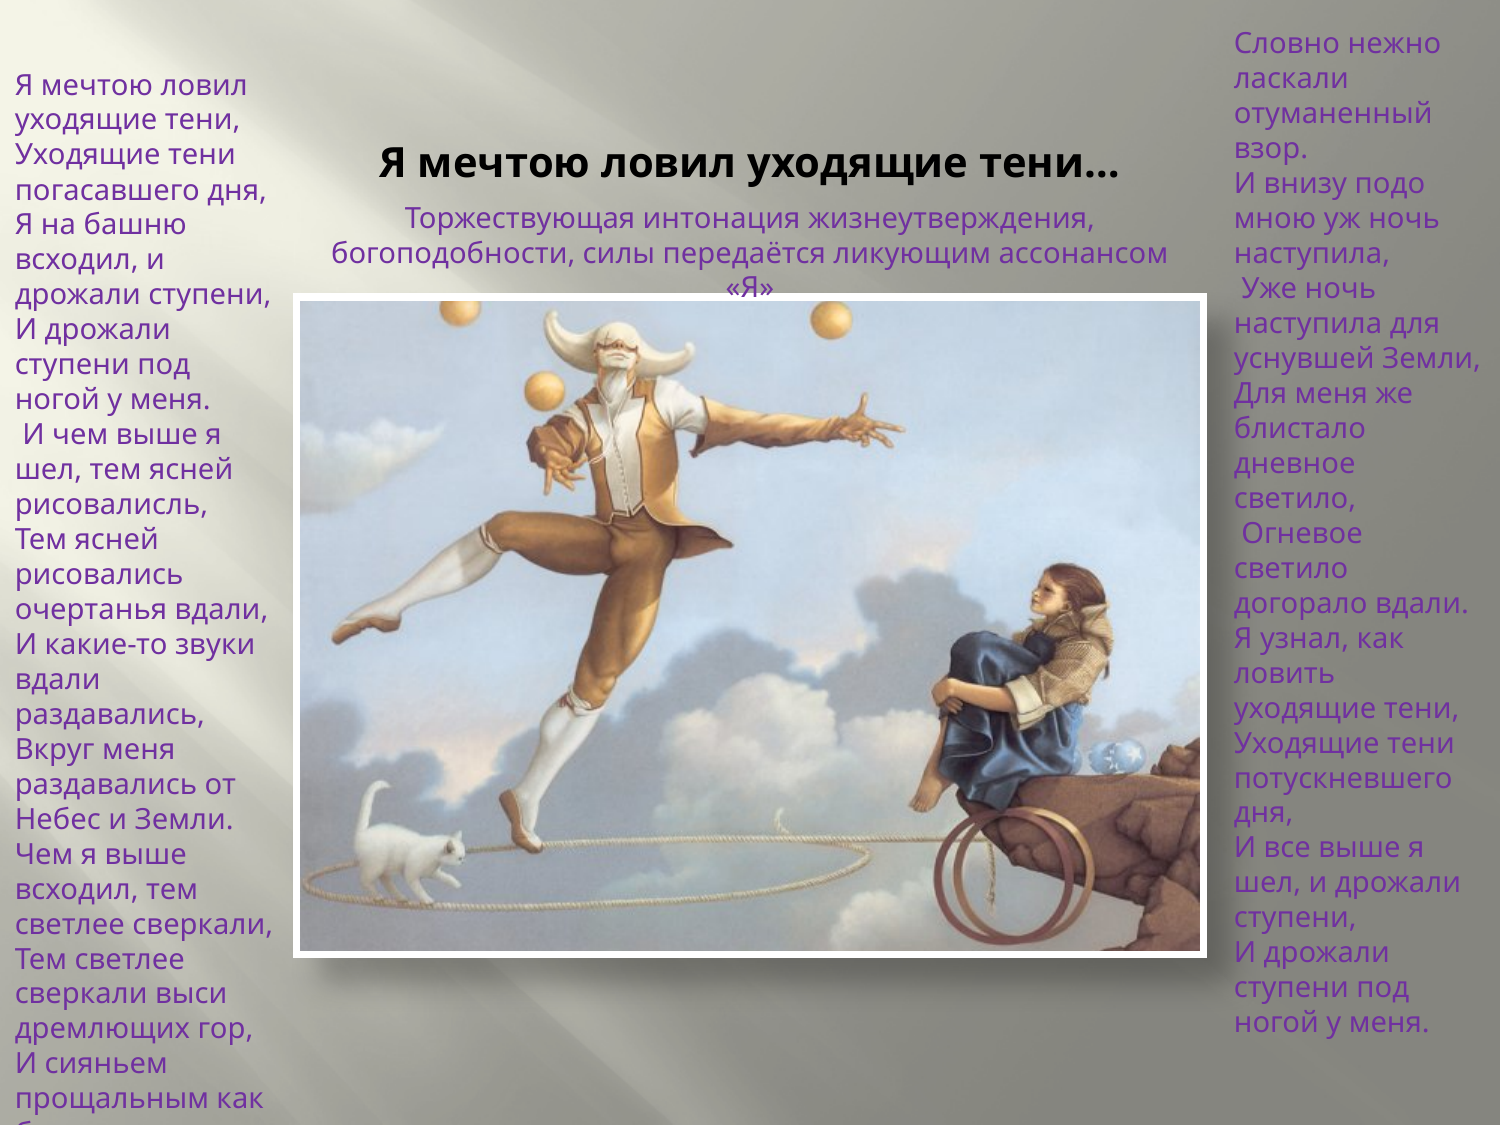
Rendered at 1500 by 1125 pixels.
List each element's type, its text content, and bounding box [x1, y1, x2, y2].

list Торжествующая интонация жизнеутверждения, богоподобности, силы передаётся ликующим ассонансом «Я» [300, 191, 1200, 279]
text_box Словно нежно ласкали отуманенный взор. И внизу подо мною уж ночь наступила, Уже ночь наступила для уснувшей Земли, Для меня же блистало дневное светило, Огневое светило догорало вдали. Я узнал, как ловить уходящие тени, Уходящие тени потускневшего дня, И все выше я шел, и дрожали ступени, И дрожали ступени под ногой у меня. [1218, 17, 1500, 1046]
title Я мечтою ловил уходящие тени… [300, 99, 1200, 186]
picture [299, 300, 1201, 951]
text_box Я мечтою ловил уходящие тени, Уходящие тени погасавшего дня, Я на башню всходил, и дрожали ступени, И дрожали ступени под ногой у меня. И чем выше я шел, тем ясней рисовалисль, Тем ясней рисовались очертанья вдали, И какие-то звуки вдали раздавались, Вкруг меня раздавались от Небес и Земли. Чем я выше всходил, тем светлее сверкали, Тем светлее сверкали выси дремлющих гор, И сияньем прощальным как будто ласкали, [0, 58, 293, 1125]
